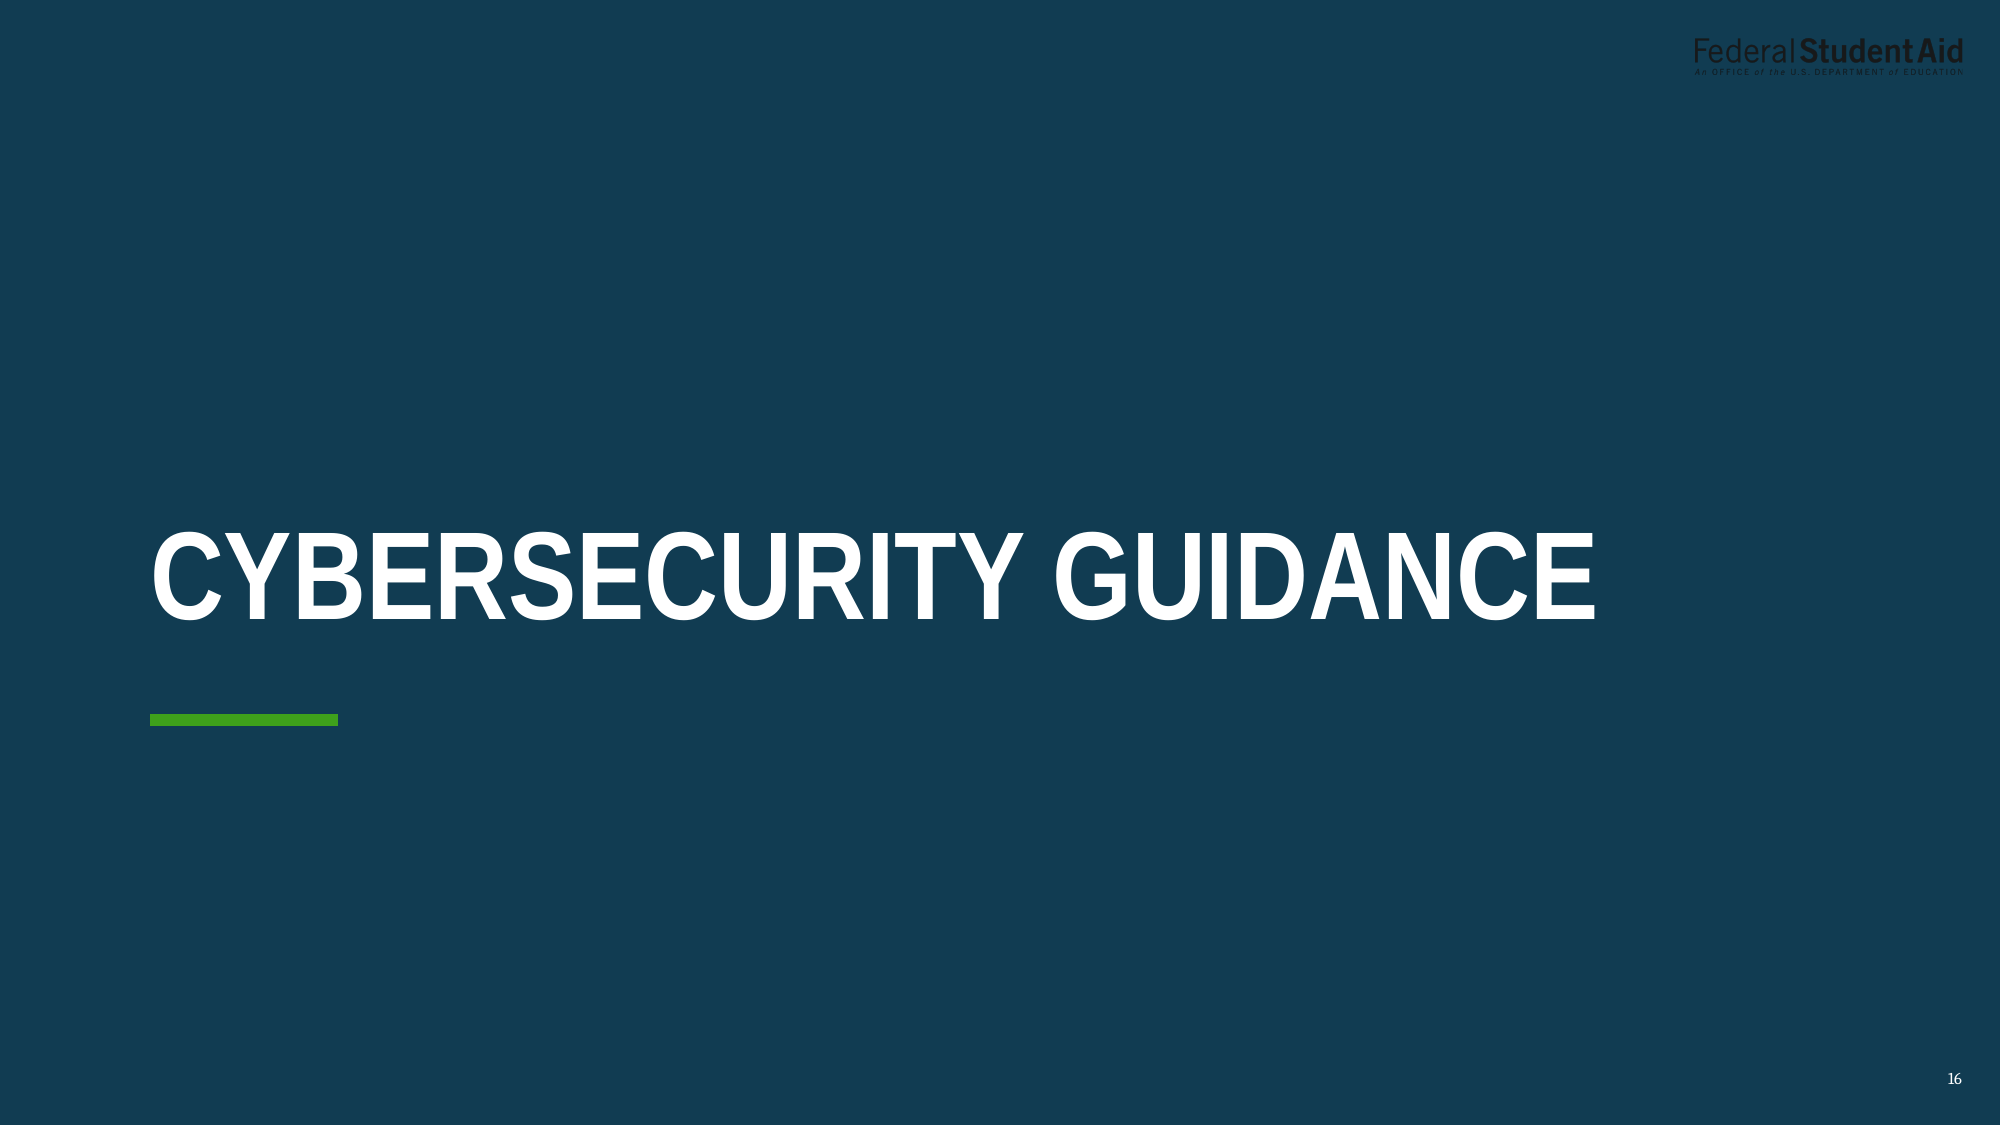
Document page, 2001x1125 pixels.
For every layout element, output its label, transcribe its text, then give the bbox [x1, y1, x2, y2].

slide_number 16 [1916, 1068, 1962, 1089]
picture [1694, 37, 1963, 75]
title Cybersecurity guidance [150, 314, 1900, 645]
